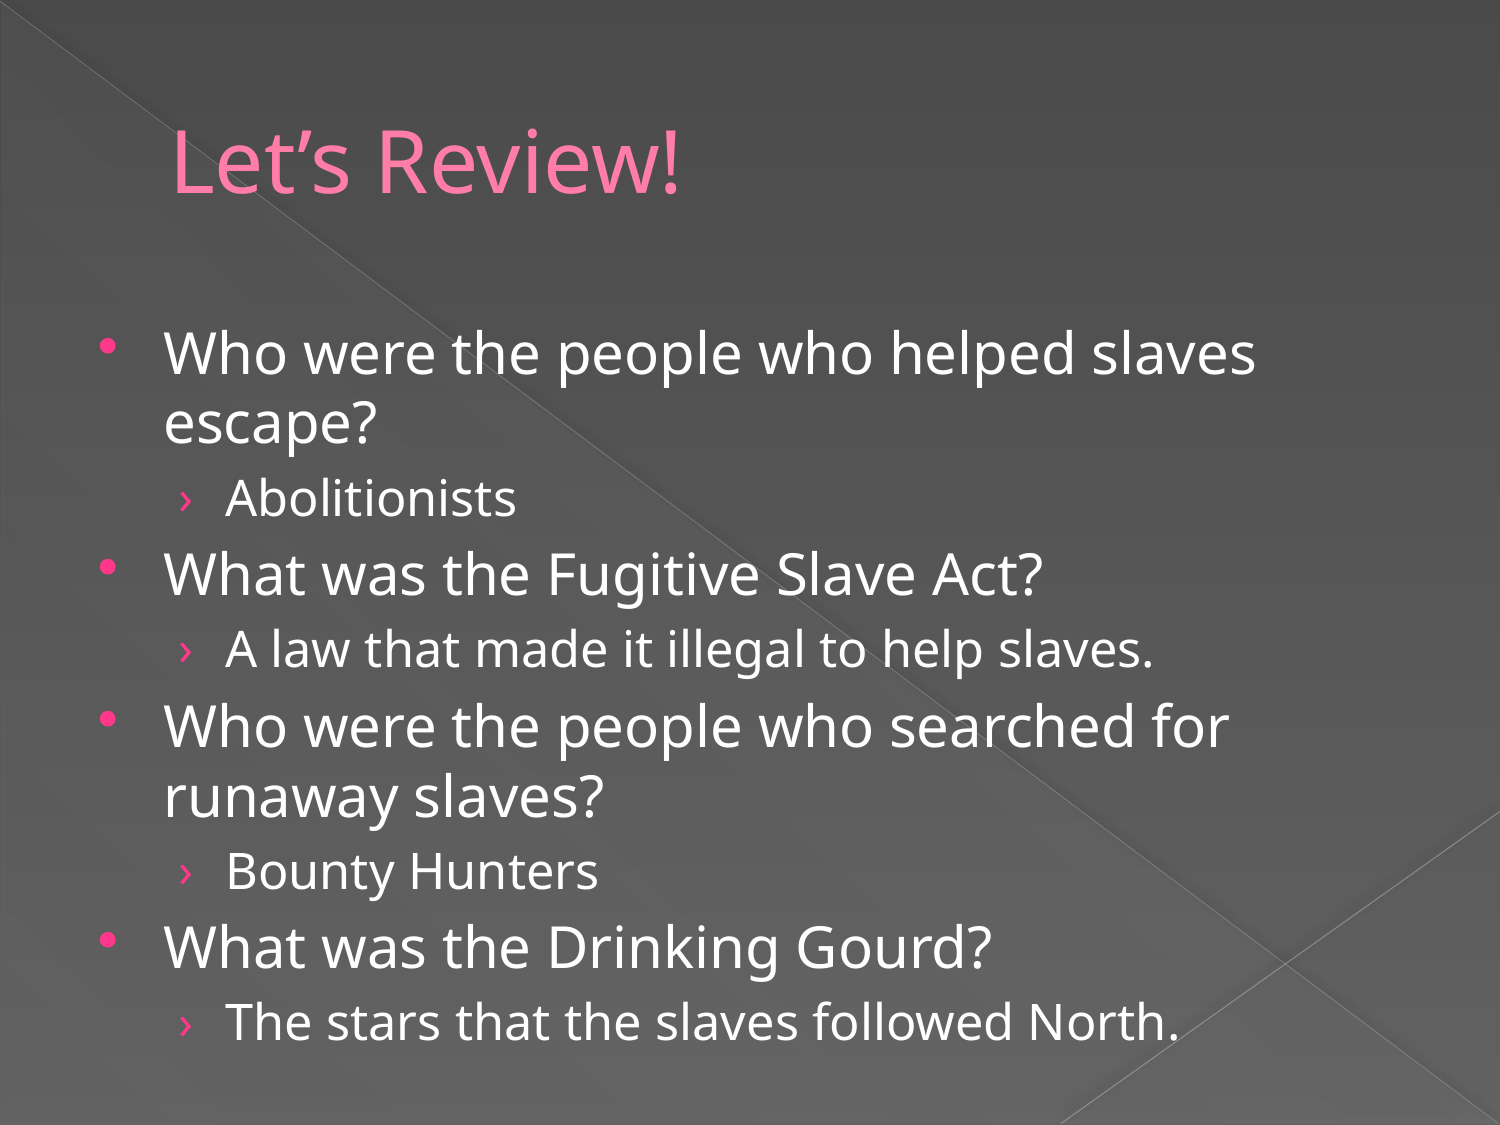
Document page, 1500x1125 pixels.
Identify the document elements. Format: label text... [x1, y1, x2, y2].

title Let’s Review! [75, 43, 1425, 274]
list Who were the people who helped slaves escape? Abolitionists What was the Fugitive Slave Act? A law that made it illegal to help slaves. Who were the people who searched for runaway slaves? Bounty Hunters What was the Drinking Gourd? The stars that the slaves followed North. [75, 308, 1425, 1059]
